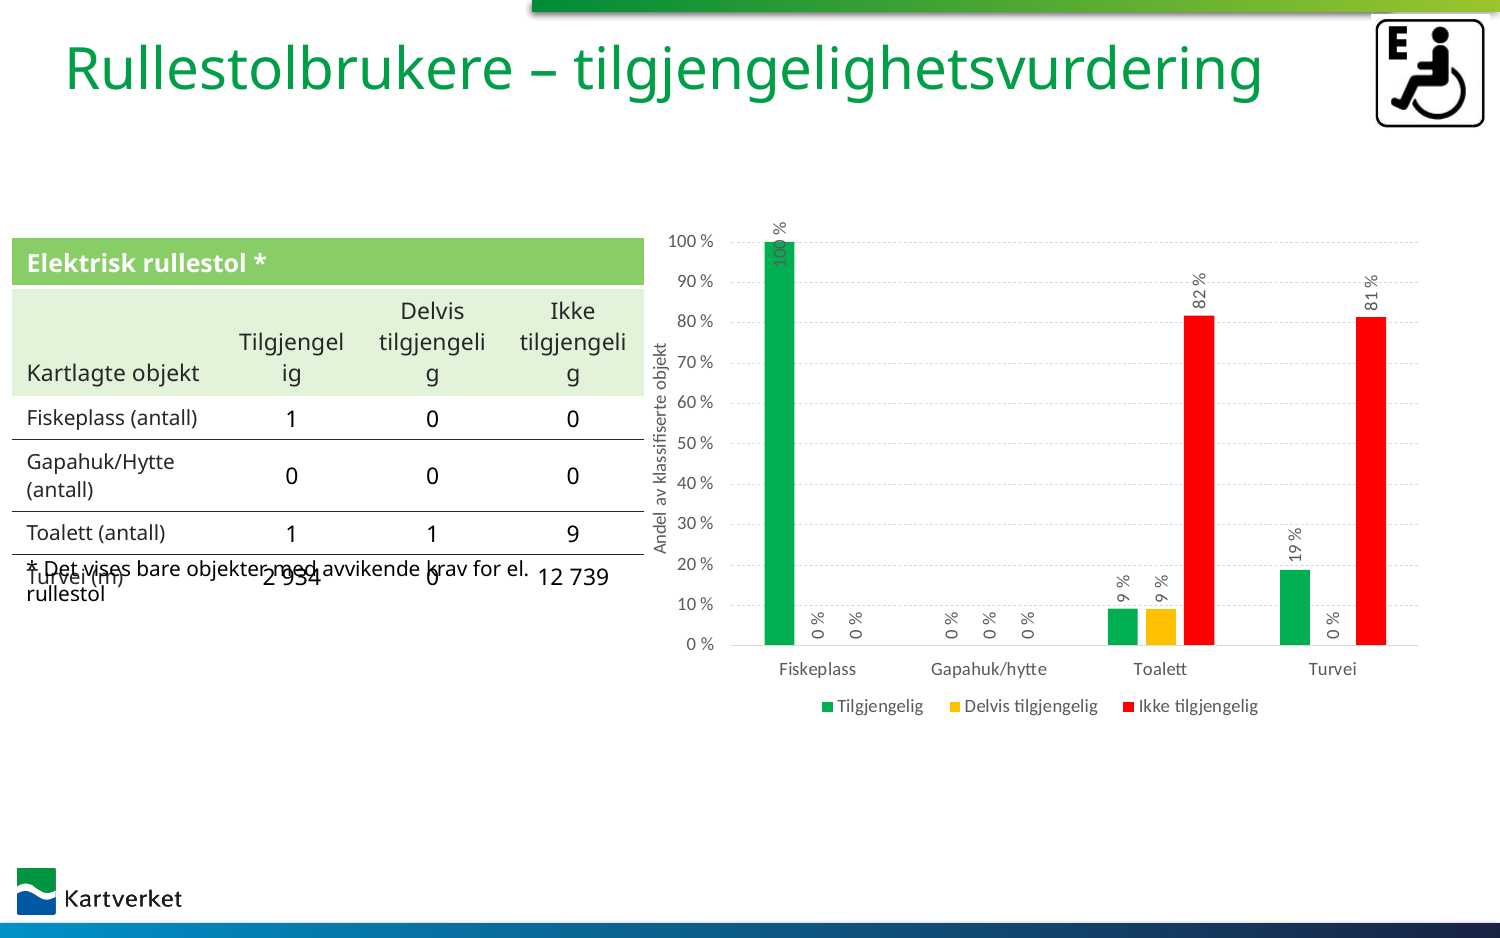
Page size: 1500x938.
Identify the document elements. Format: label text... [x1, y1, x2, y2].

table_cell 1 [222, 396, 362, 439]
table_cell 0 [362, 396, 503, 439]
table_cell 12 739 [597, 555, 638, 598]
table_cell Gapahuk/Hytte (antall) [12, 440, 222, 511]
table_cell Fiskeplass (antall) [12, 396, 222, 439]
table_cell 0 [503, 396, 638, 439]
text_box Rullestolbrukere – tilgjengelighetsvurdering [49, 12, 1372, 109]
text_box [1371, 13, 1491, 133]
table_cell 0 [503, 440, 638, 511]
table_cell 0 [222, 440, 362, 511]
table_cell 1 [362, 512, 503, 548]
table_header Elektrisk rullestol * [12, 238, 638, 285]
picture [643, 218, 1429, 728]
table_cell Tilgjengelig [222, 289, 362, 396]
table_cell 1 [222, 512, 362, 548]
table_cell Toalett (antall) [12, 512, 222, 548]
text_box * Det vises bare objekter med avvikende krav for el. rullestol [11, 548, 597, 613]
table_cell 9 [503, 512, 638, 554]
table_cell 0 [362, 440, 503, 511]
table_cell Delvis tilgjengelig [362, 289, 503, 396]
table_cell Ikke tilgjengelig [503, 289, 638, 396]
table_cell Kartlagte objekt [12, 289, 222, 396]
